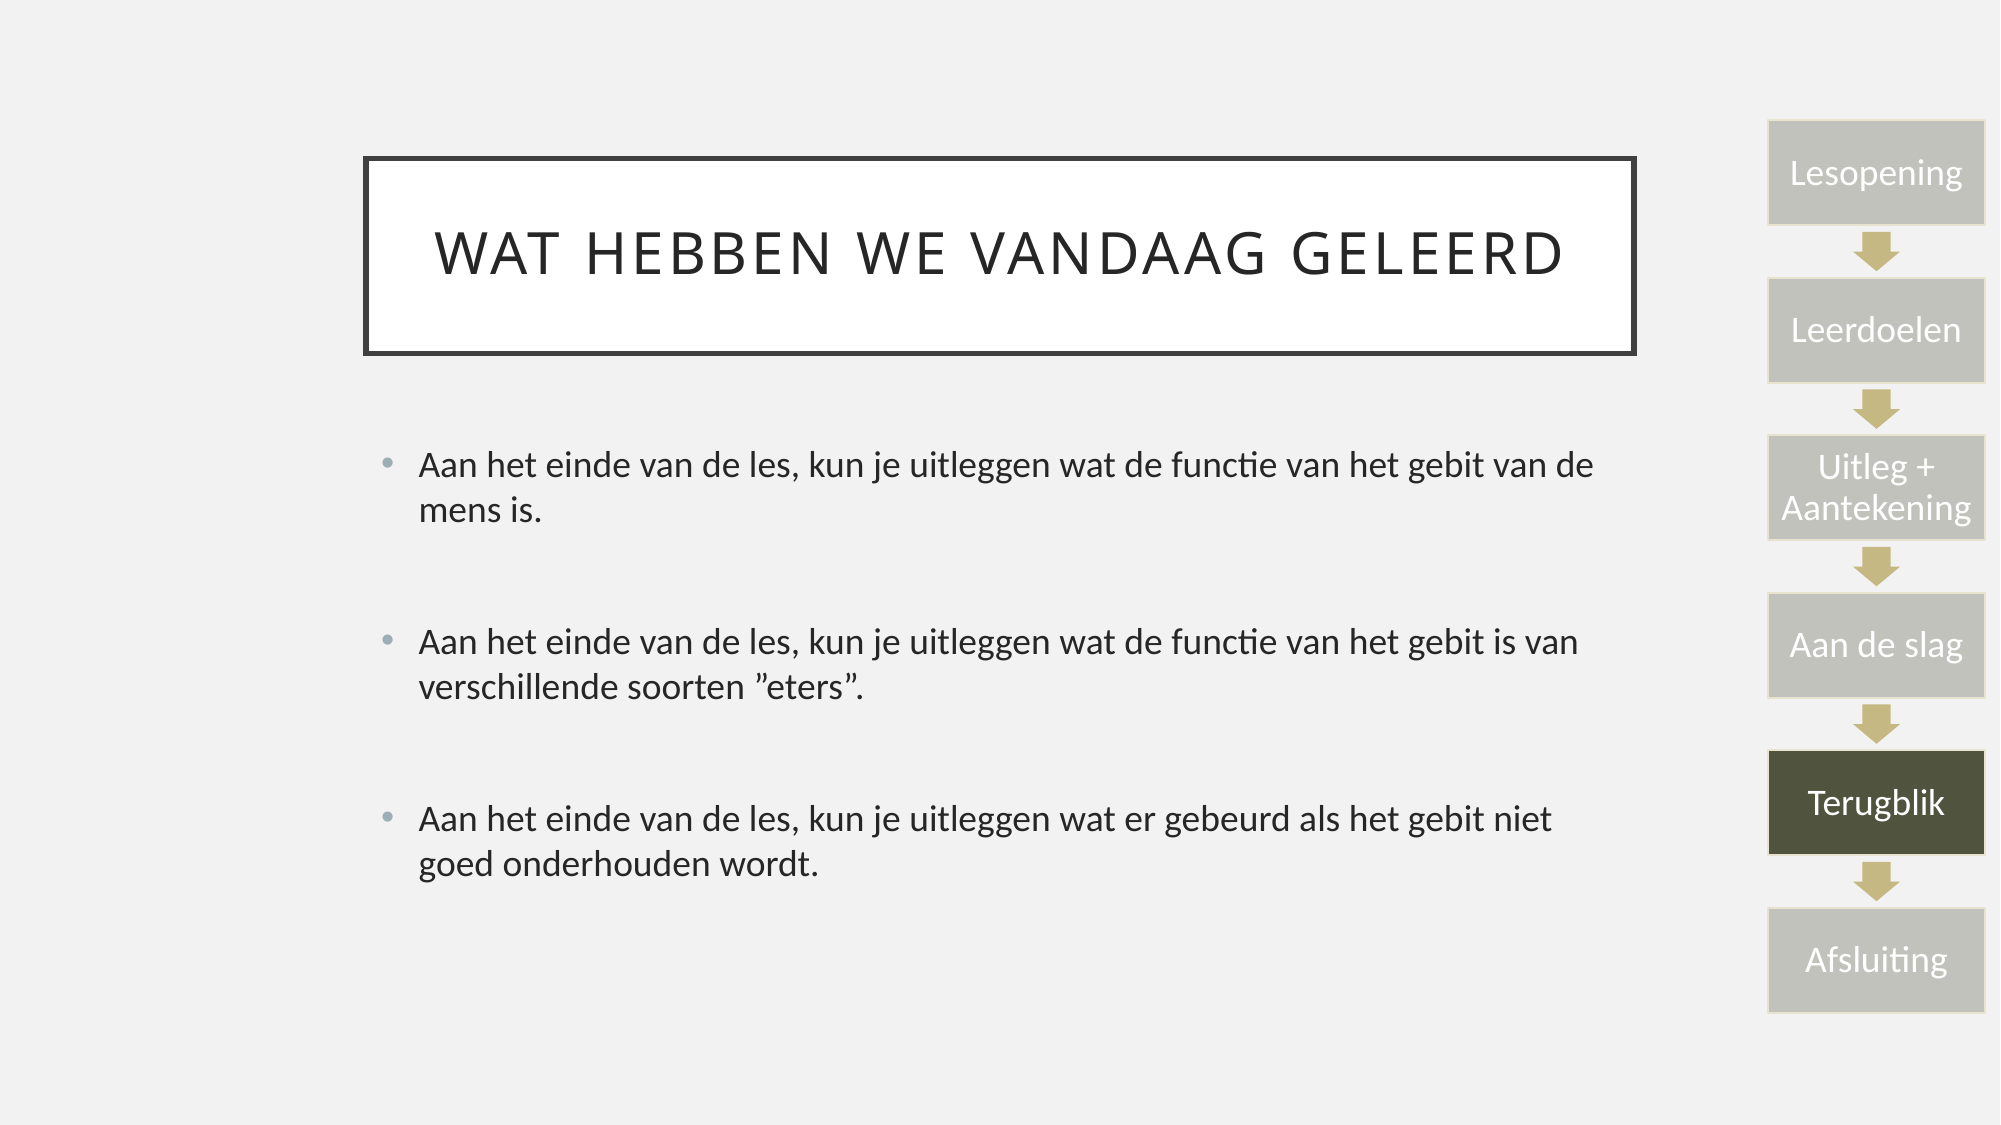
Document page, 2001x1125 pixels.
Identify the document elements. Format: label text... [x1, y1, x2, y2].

title Wat hebben we vandaag geleerd [363, 156, 1637, 356]
list Aan het einde van de les, kun je uitleggen wat de functie van het gebit van de mens is. Aan het einde van de les, kun je uitleggen wat de functie van het gebit is van verschillende soorten ”eters”. Aan het einde van de les, kun je uitleggen wat er gebeurd als het gebit niet goed onderhouden wordt. [366, 432, 1634, 1037]
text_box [1753, 119, 2000, 1014]
